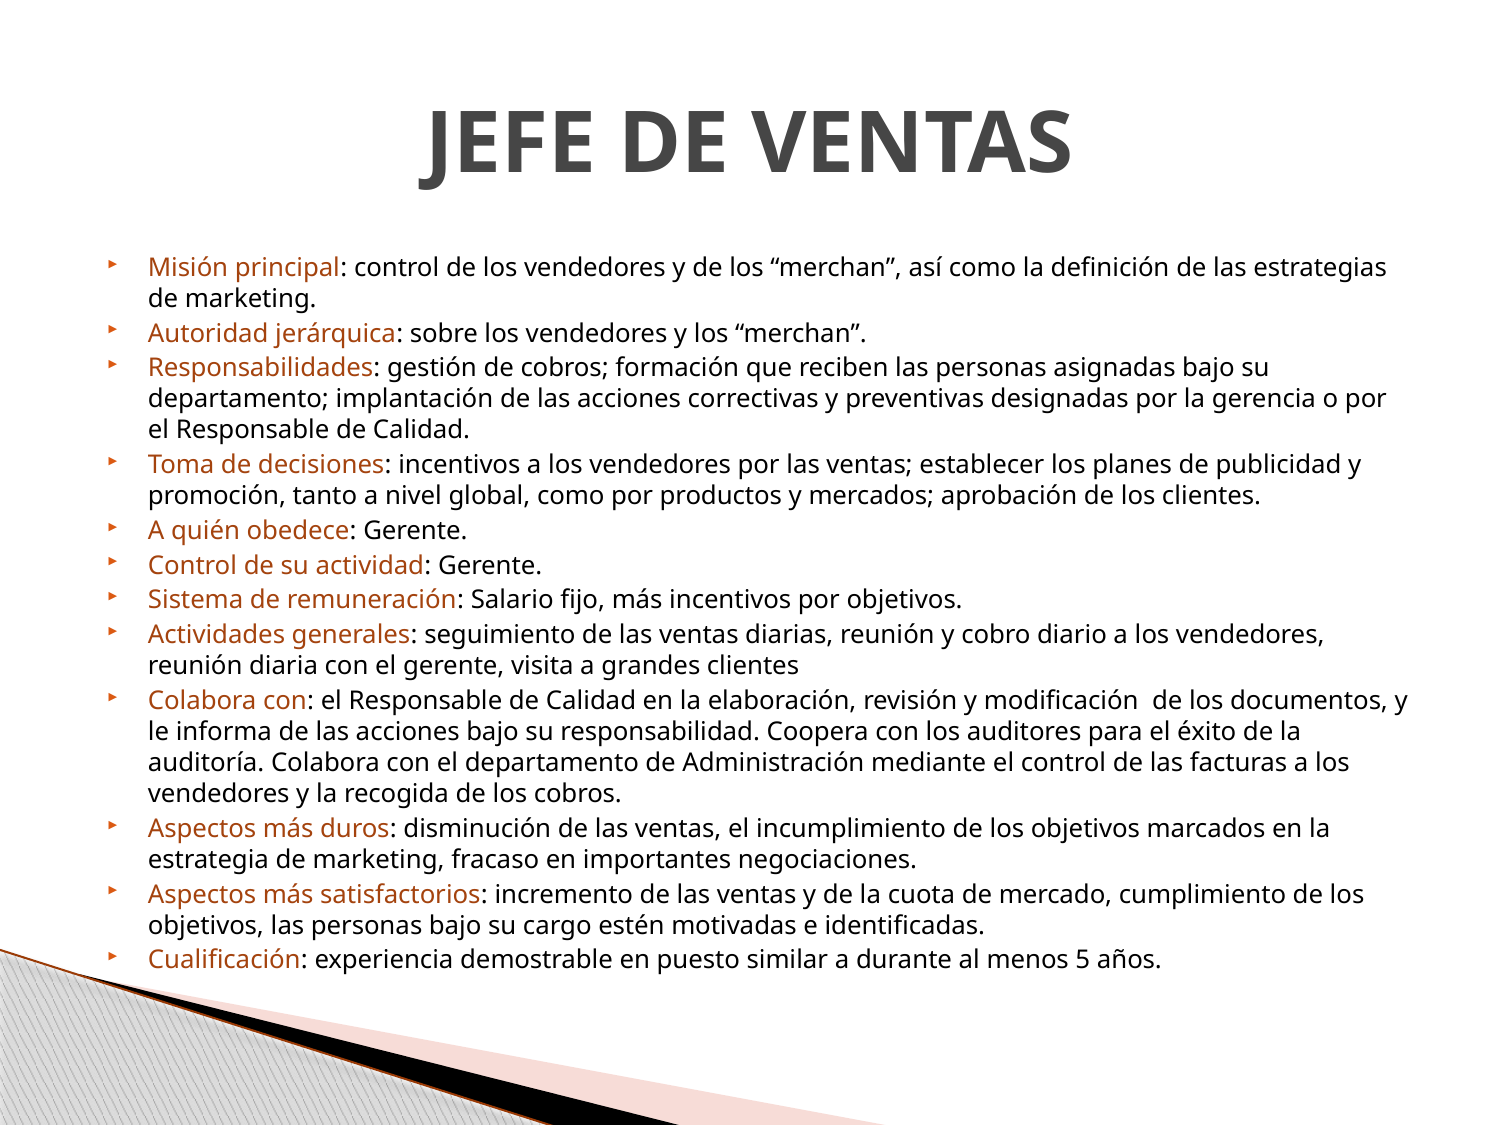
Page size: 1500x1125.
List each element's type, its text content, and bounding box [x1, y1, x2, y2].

list Misión principal: control de los vendedores y de los “merchan”, así como la definición de las estrategias de marketing. Autoridad jerárquica: sobre los vendedores y los “merchan”. Responsabilidades: gestión de cobros; formación que reciben las personas asignadas bajo su departamento; implantación de las acciones correctivas y preventivas designadas por la gerencia o por el Responsable de Calidad. Toma de decisiones: incentivos a los vendedores por las ventas; establecer los planes de publicidad y promoción, tanto a nivel global, como por productos y mercados; aprobación de los clientes. A quién obedece: Gerente. Control de su actividad: Gerente. Sistema de remuneración: Salario fijo, más incentivos por objetivos. Actividades generales: seguimiento de las ventas diarias, reunión y cobro diario a los vendedores, reunión diaria con el gerente, visita a grandes clientes Colabora con: el Responsable de Calidad en la elaboración, revisión y modificación de los documentos, y le informa de las acciones bajo su responsabilidad. Coopera con los auditores para el éxito de la auditoría. Colabora con el departamento de Administración mediante el control de las facturas a los vendedores y la recogida de los cobros. Aspectos más duros: disminución de las ventas, el incumplimiento de los objetivos marcados en la estrategia de marketing, fracaso en importantes negociaciones. Aspectos más satisfactorios: incremento de las ventas y de la cuota de mercado, cumplimiento de los objetivos, las personas bajo su cargo estén motivadas e identificadas. Cualificación: experiencia demostrable en puesto similar a durante al menos 5 años. [75, 243, 1425, 986]
title JEFE DE VENTAS [75, 45, 1425, 233]
